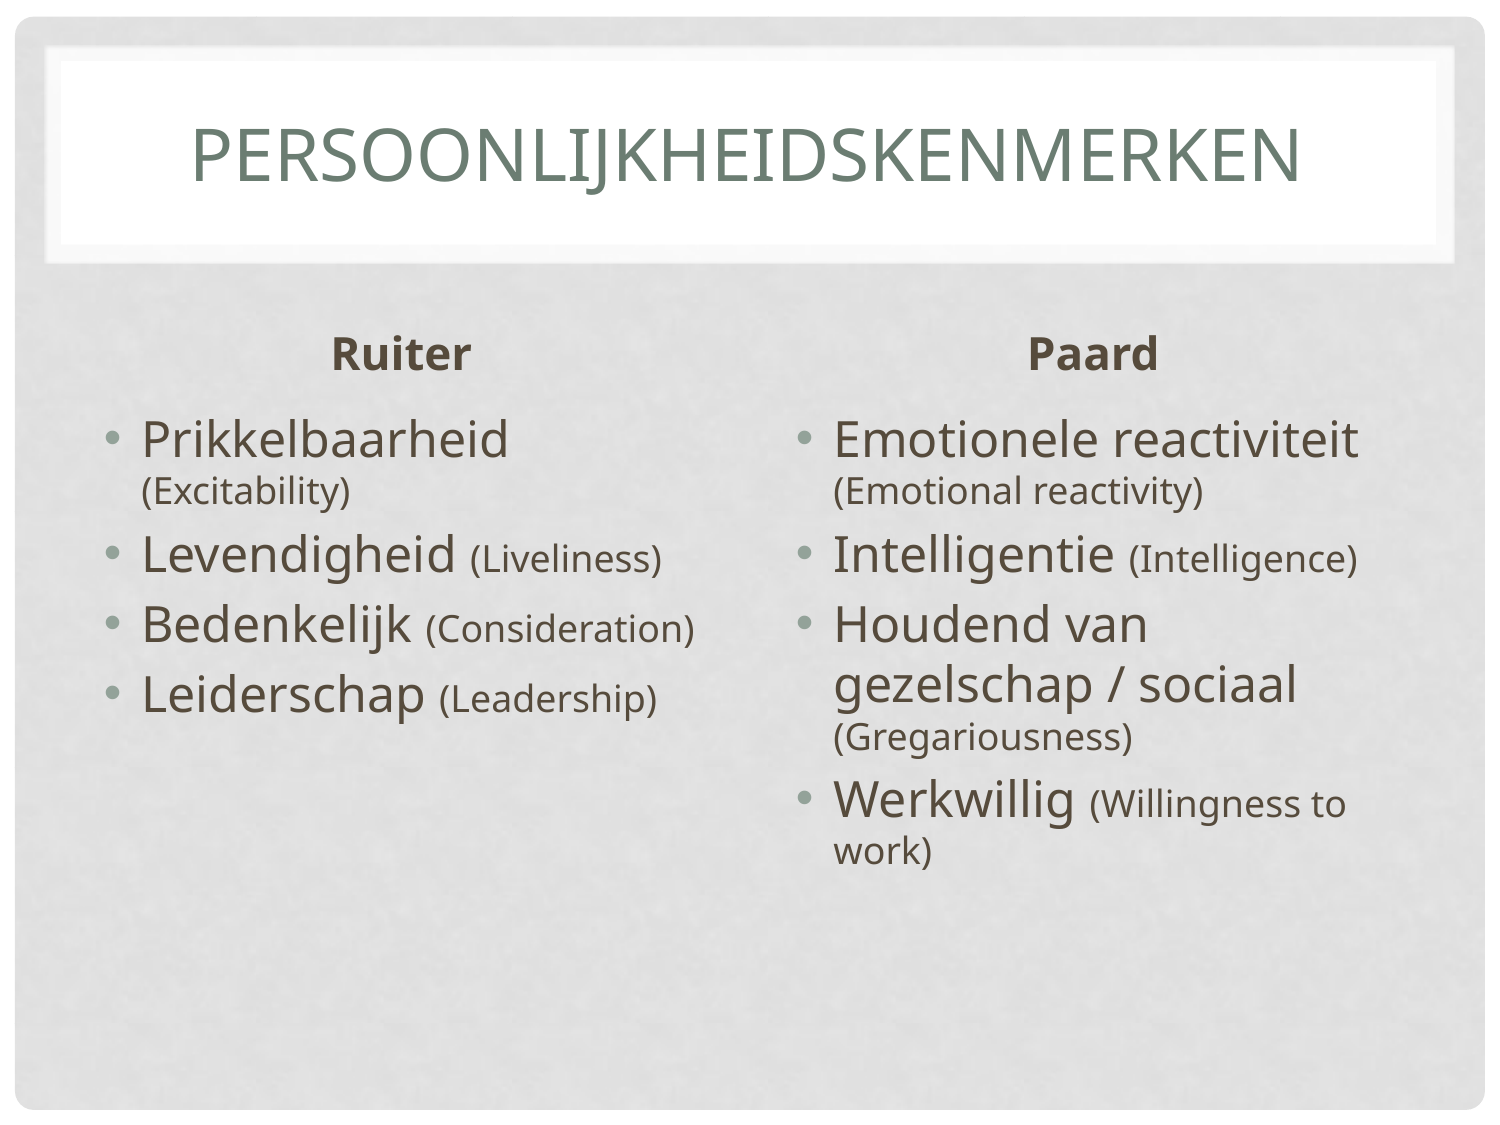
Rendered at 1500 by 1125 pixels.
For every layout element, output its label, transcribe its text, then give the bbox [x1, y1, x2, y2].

list Paard [761, 282, 1425, 388]
list Prikkelbaarheid (Excitability) Levendigheid (Liveliness) Bedenkelijk (Consideration) Leiderschap (Leadership) [69, 399, 733, 1005]
list Emotionele reactiviteit (Emotional reactivity) Intelligentie (Intelligence) Houdend van gezelschap / sociaal (Gregariousness) Werkwillig (Willingness to work) [761, 399, 1425, 1005]
title Persoonlijkheidskenmerken [69, 66, 1425, 238]
list Ruiter [69, 282, 733, 388]
